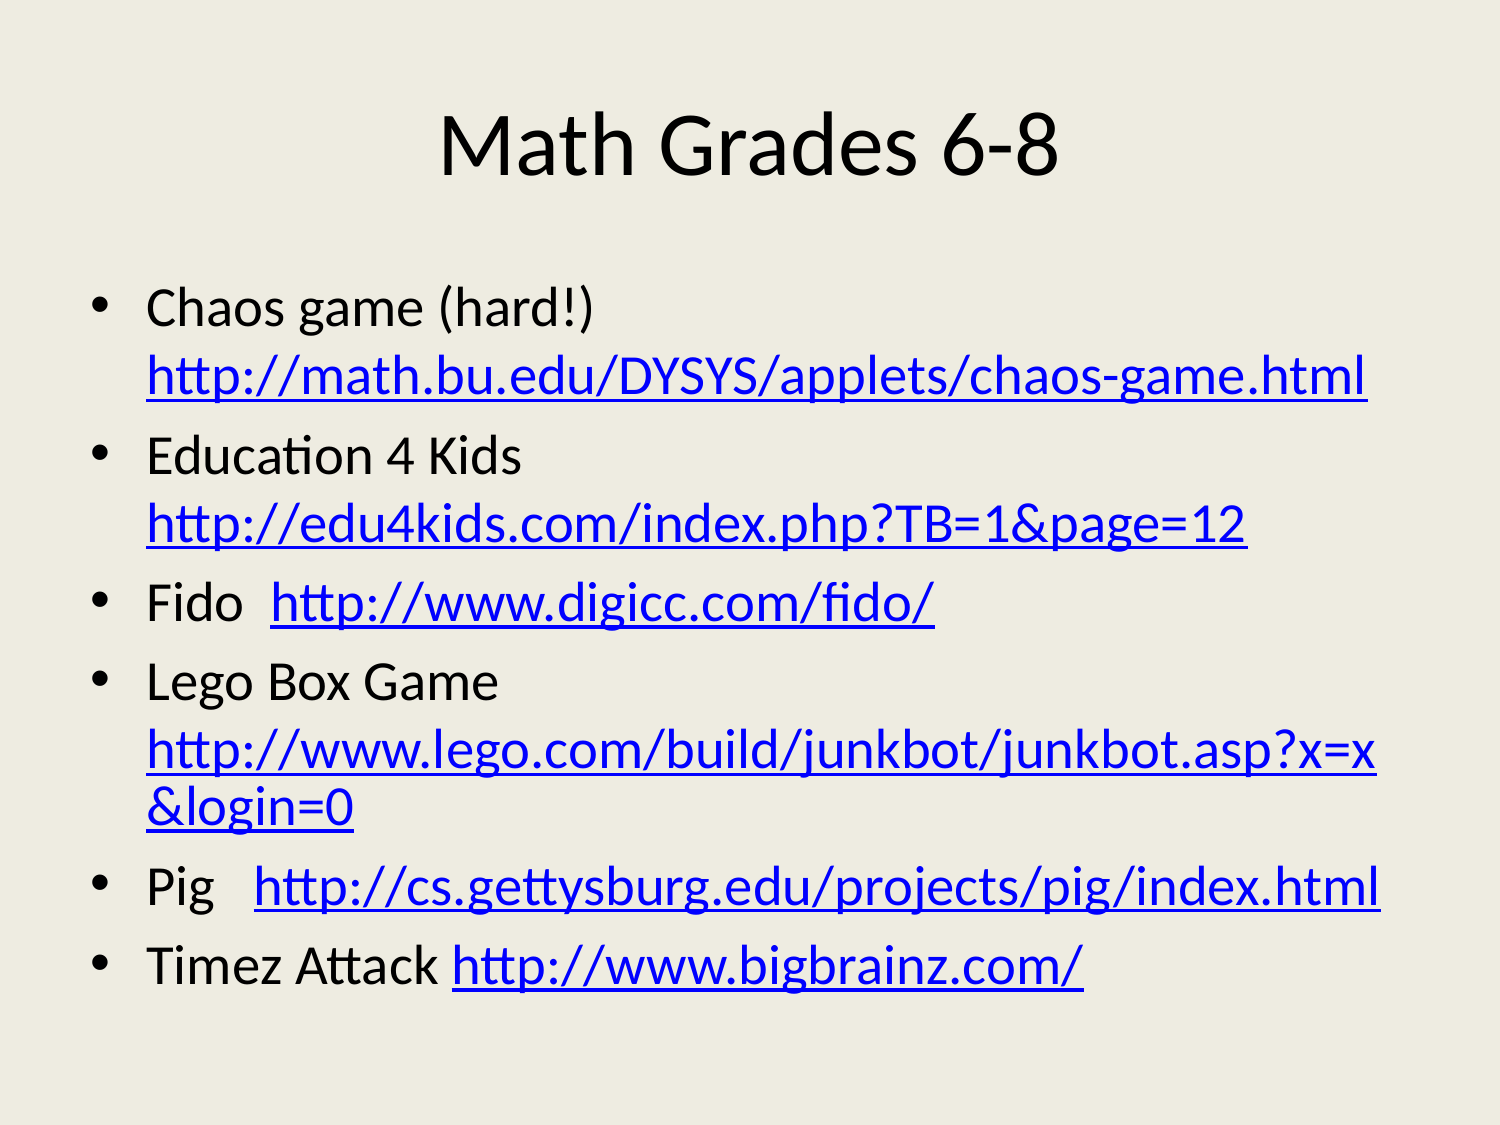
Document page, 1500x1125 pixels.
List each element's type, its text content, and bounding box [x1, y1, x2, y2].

list Chaos game (hard!) http://math.bu.edu/DYSYS/applets/chaos-game.html Education 4 Kids http://edu4kids.com/index.php?TB=1&page=12 Fido http://www.digicc.com/fido/ Lego Box Game http://www.lego.com/build/junkbot/junkbot.asp?x=x&login=0 Pig http://cs.gettysburg.edu/projects/pig/index.html Timez Attack http://www.bigbrainz.com/ [75, 262, 1425, 1005]
title Math Grades 6-8 [75, 45, 1425, 233]
